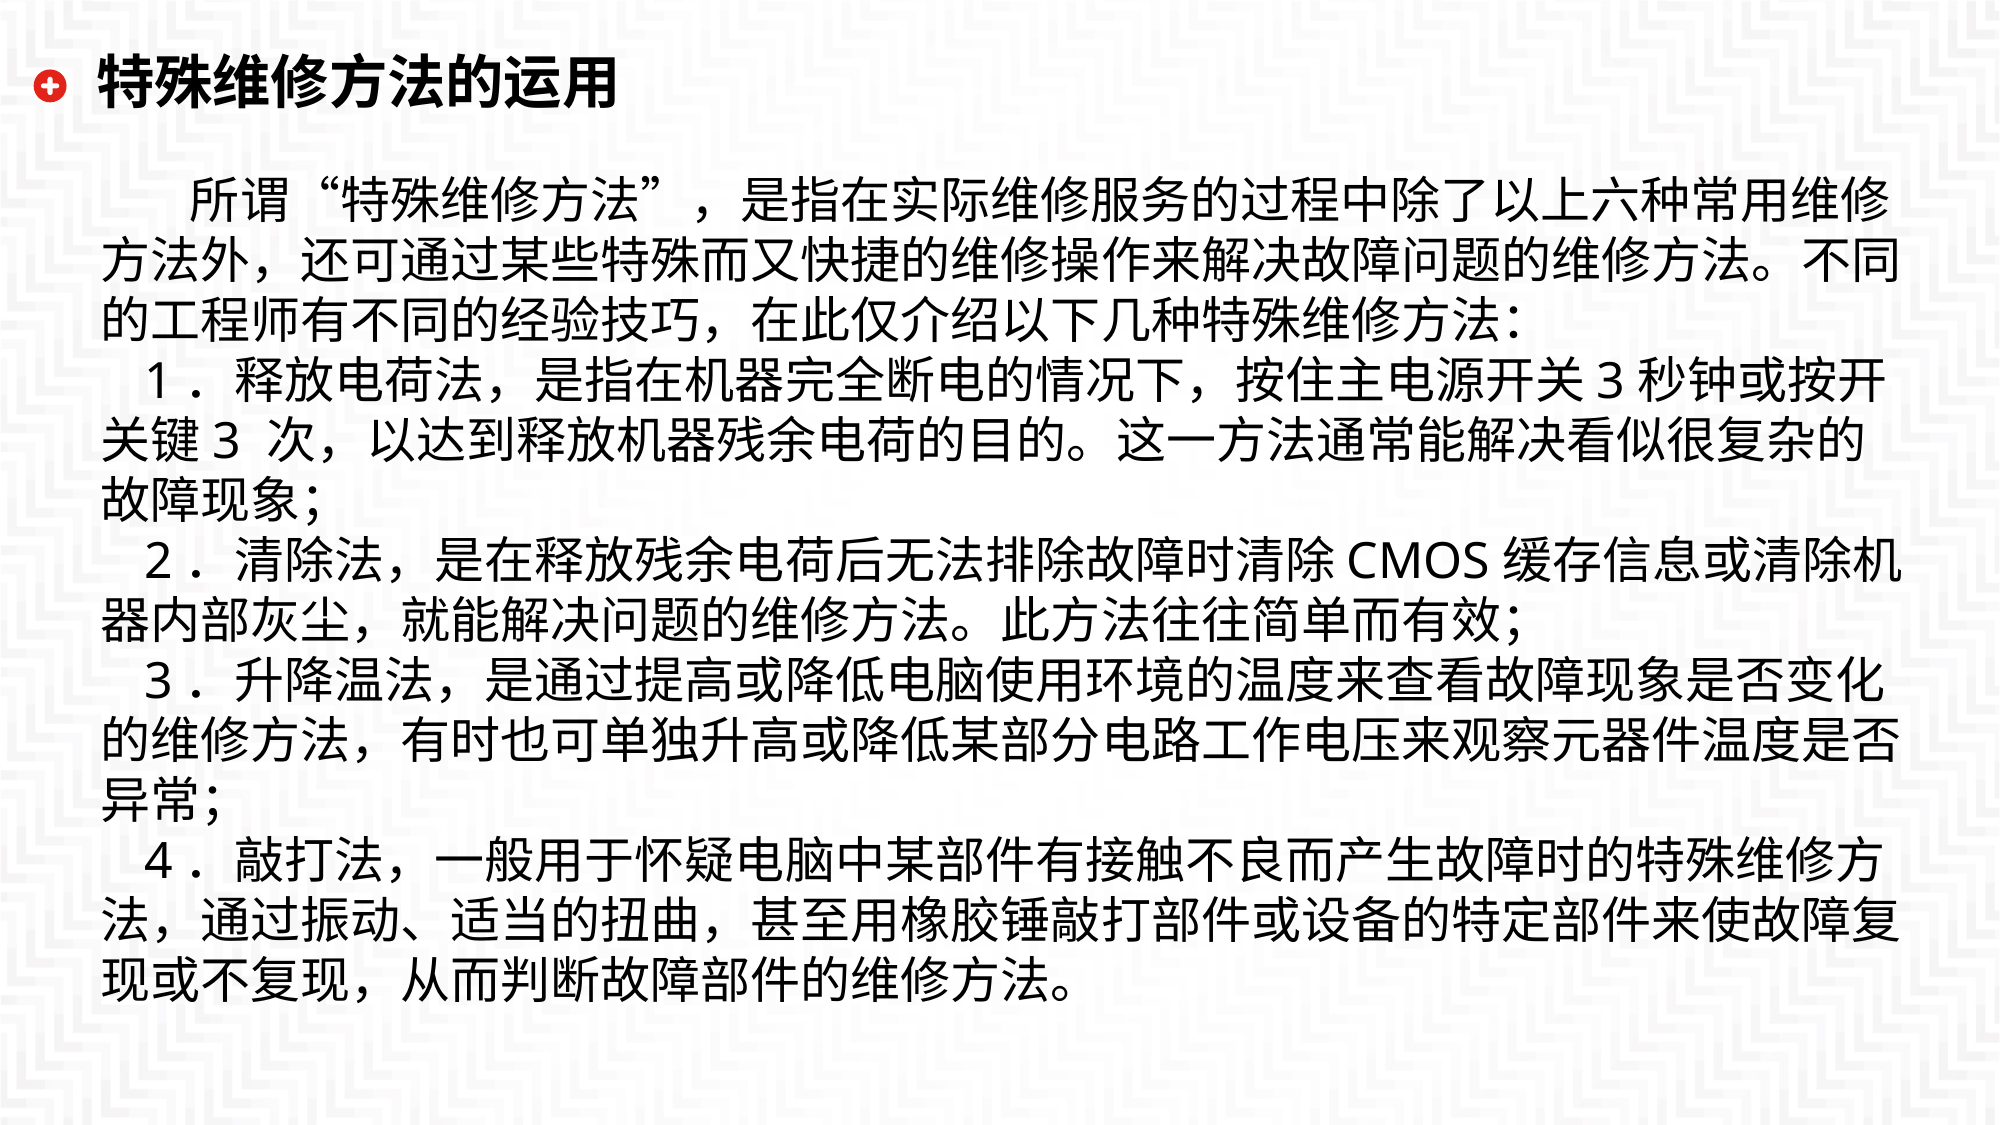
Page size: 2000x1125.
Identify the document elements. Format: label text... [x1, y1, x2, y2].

picture [0, 0, 2000, 1125]
text_box 特殊维修方法的运用 [85, 18, 1236, 144]
text_box 所谓“特殊维修方法”，是指在实际维修服务的过程中除了以上六种常用维修方法外，还可通过某些特殊而又快捷的维修操作来解决故障问题的维修方法。不同的工程师有不同的经验技巧，在此仅介绍以下几种特殊维修方法： 1．释放电荷法，是指在机器完全断电的情况下，按住主电源开关3秒钟或按开关键3 次，以达到释放机器残余电荷的目的。这一方法通常能解决看似很复杂的故障现象； 2．清除法，是在释放残余电荷后无法排除故障时清除CMOS缓存信息或清除机器内部灰尘，就能解决问题的维修方法。此方法往往简单而有效； 3．升降温法，是通过提高或降低电脑使用环境的温度来查看故障现象是否变化的维修方法，有时也可单独升高或降低某部分电路工作电压来观察元器件温度是否异常； 4．敲打法，一般用于怀疑电脑中某部件有接触不良而产生故障时的特殊维修方法，通过振动、适当的扭曲，甚至用橡胶锤敲打部件或设备的特定部件来使故障复现或不复现，从而判断故障部件的维修方法。 [85, 161, 1923, 1017]
